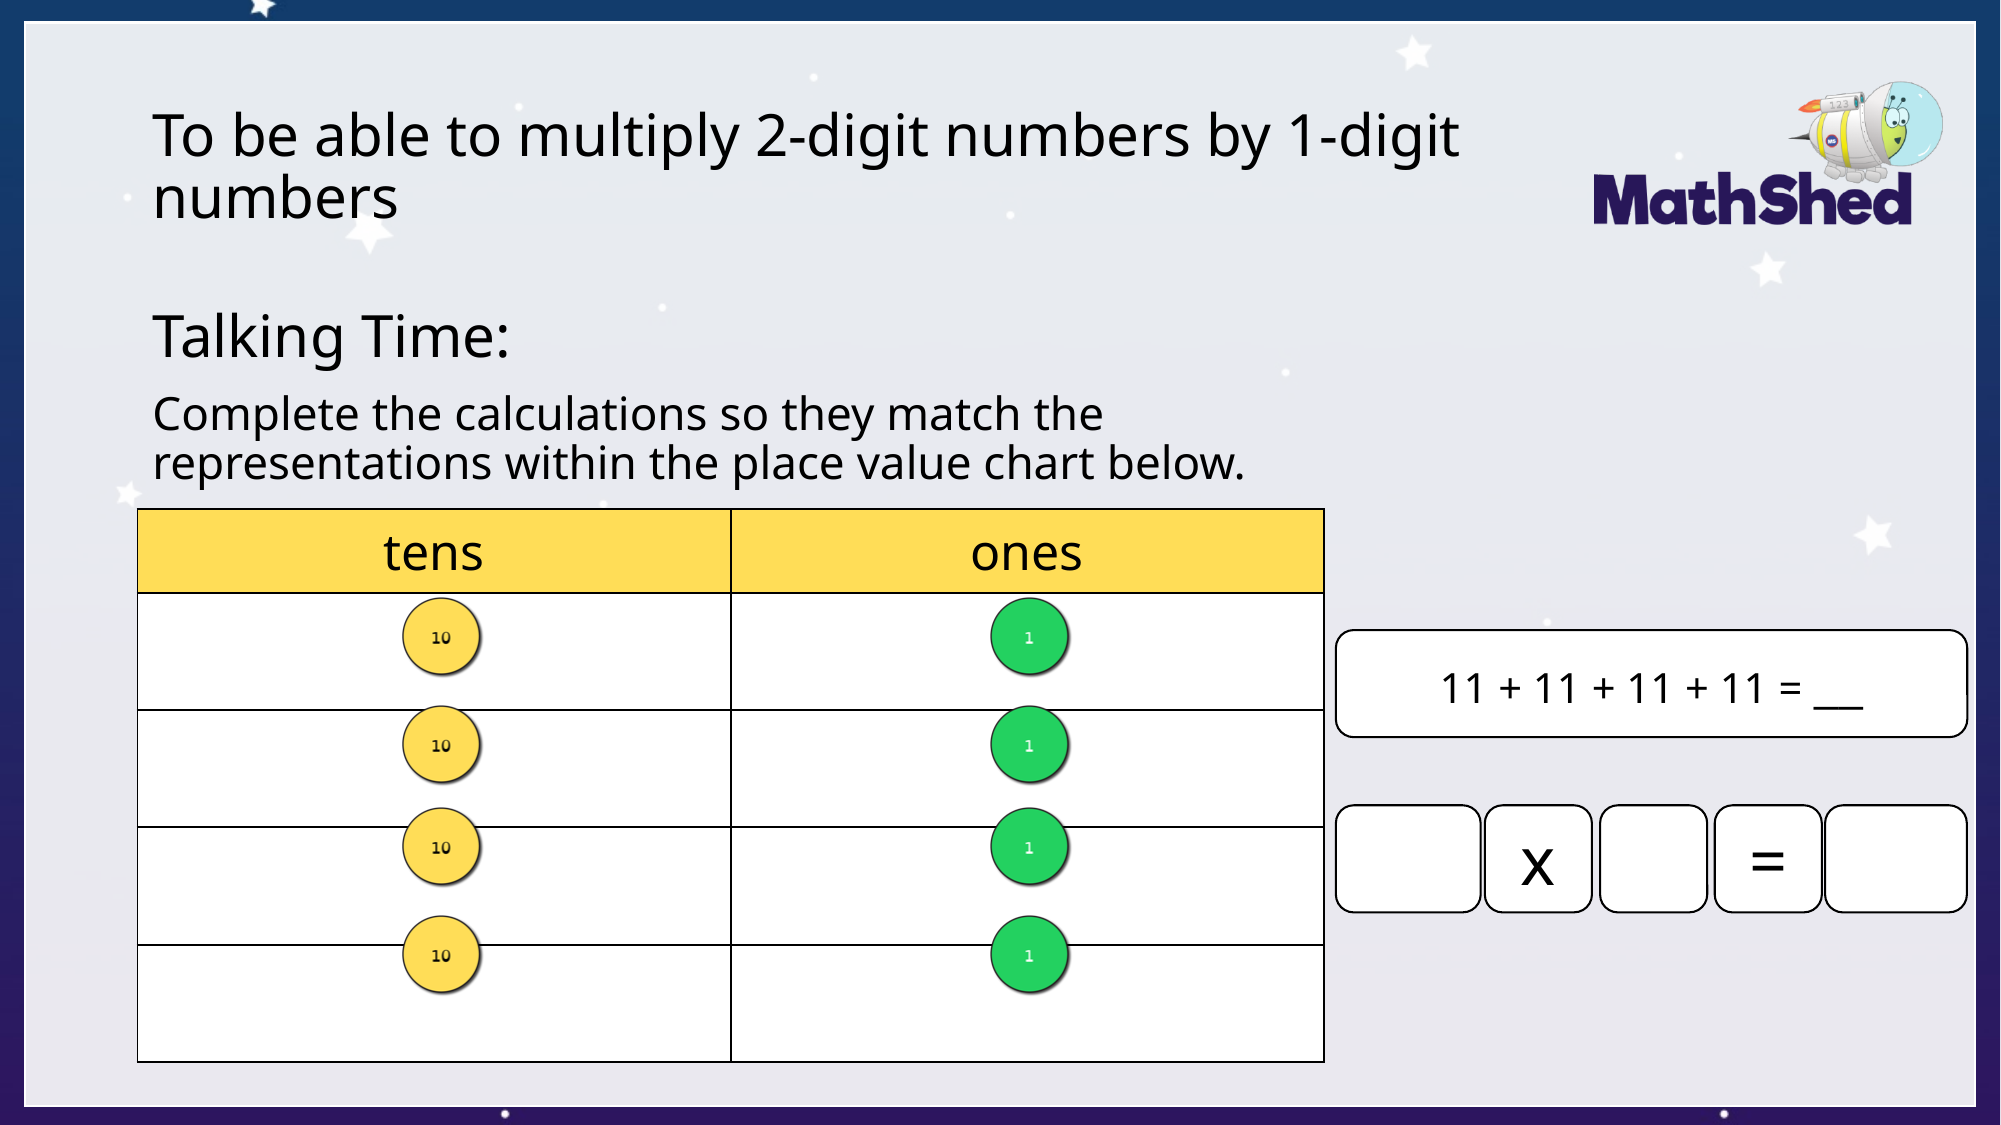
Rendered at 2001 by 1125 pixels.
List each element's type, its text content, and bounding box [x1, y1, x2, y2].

text_box = [1713, 804, 1823, 914]
text_box x [1483, 804, 1593, 914]
text_box 11 [1334, 804, 1482, 914]
table_header tens [138, 510, 730, 592]
table_cell [732, 594, 1323, 709]
table_cell [138, 711, 730, 826]
table_cell [732, 828, 1323, 944]
title To be able to multiply 2-digit numbers by 1-digit numbers [137, 59, 1578, 278]
table_cell [732, 946, 1323, 1061]
table_cell [138, 594, 730, 709]
picture [0, 0, 2001, 1125]
table_cell [138, 828, 730, 944]
table_cell [732, 711, 1323, 826]
table_header ones [732, 510, 1323, 592]
table_cell [138, 946, 730, 1061]
text_box 11 + 11 + 11 + 11 = __ [1334, 629, 1969, 739]
list Talking Time: Complete the calculations so they match the representations within the place value chart below. [137, 299, 1324, 508]
text_box 44 [1824, 804, 1968, 914]
text_box 4 [1599, 804, 1709, 914]
